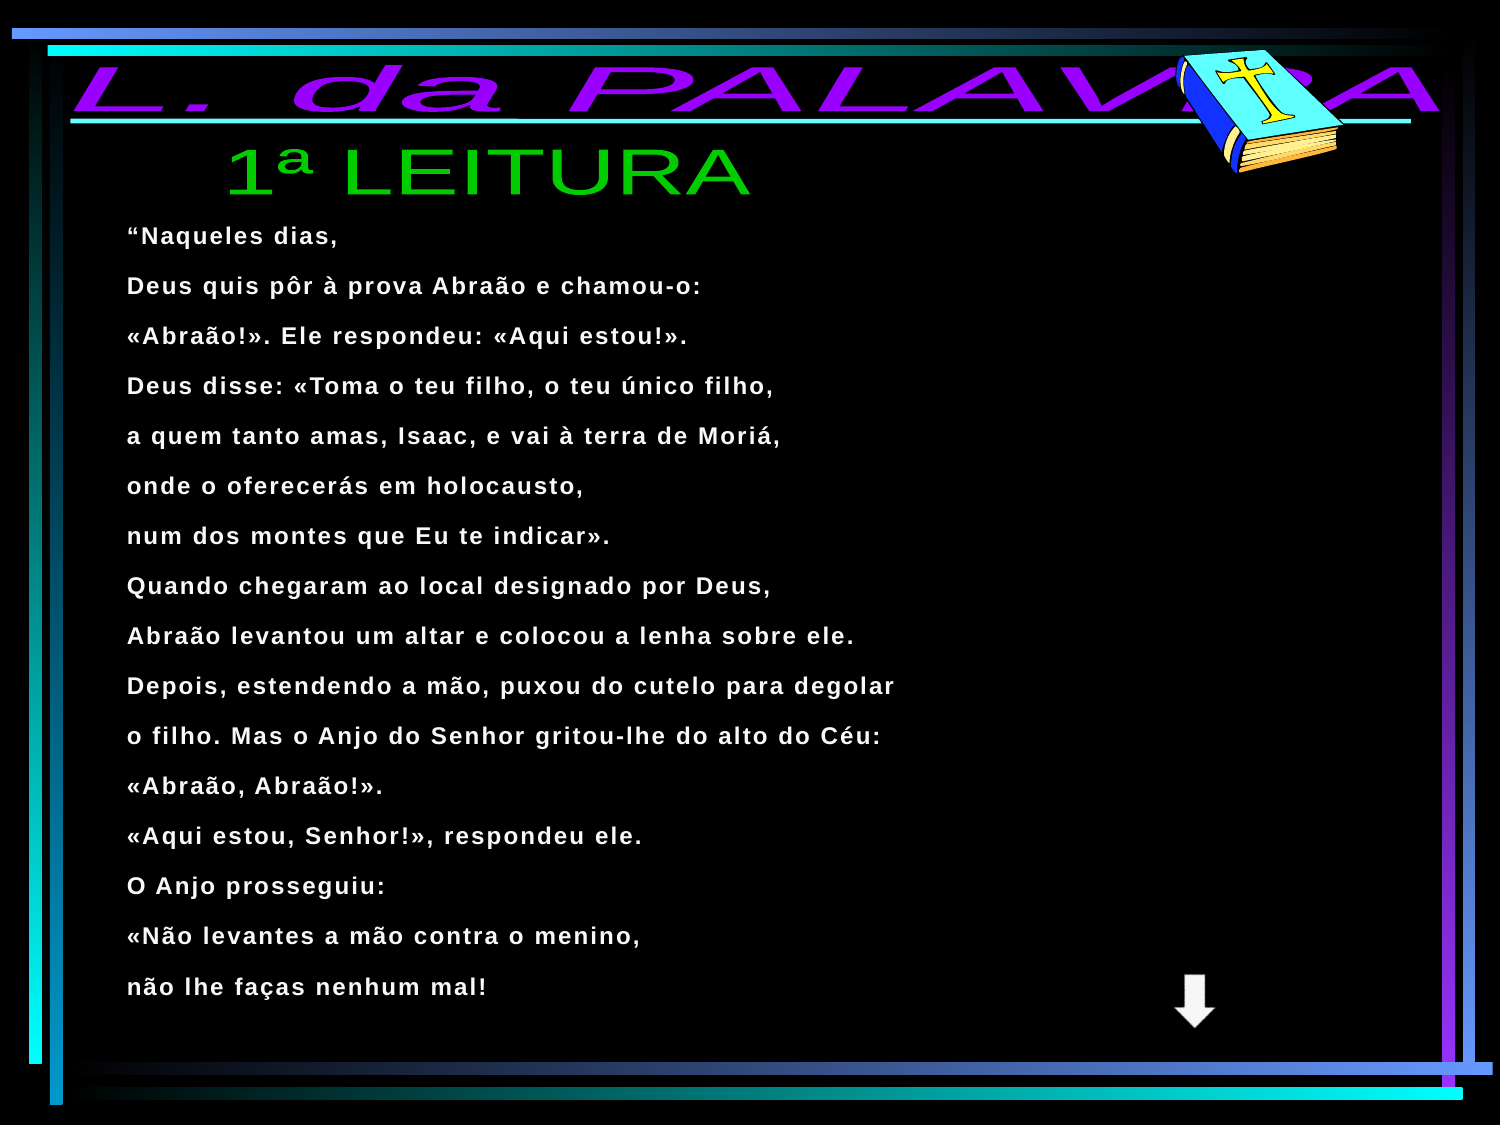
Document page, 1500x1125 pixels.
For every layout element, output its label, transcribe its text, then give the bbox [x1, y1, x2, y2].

text_box “Naqueles dias, Deus quis pôr à prova Abraão e chamou-o: «Abraão!». Ele respondeu: «Aqui estou!». Deus disse: «Toma o teu filho, o teu único filho, a quem tanto amas, Isaac, e vai à terra de Moriá, onde o oferecerás em holocausto, num dos montes que Eu te indicar». Quando chegaram ao local designado por Deus, Abraão levantou um altar e colocou a lenha sobre ele. Depois, estendendo a mão, puxou do cutelo para degolar o filho. Mas o Anjo do Senhor gritou-lhe do alto do Céu: «Abraão, Abraão!». «Aqui estou, Senhor!», respondeu ele. O Anjo prosseguiu: «Não levantes a mão contra o menino, não lhe faças nenhum mal! [112, 208, 1412, 1024]
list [1174, 46, 1350, 178]
picture [1173, 971, 1218, 1031]
